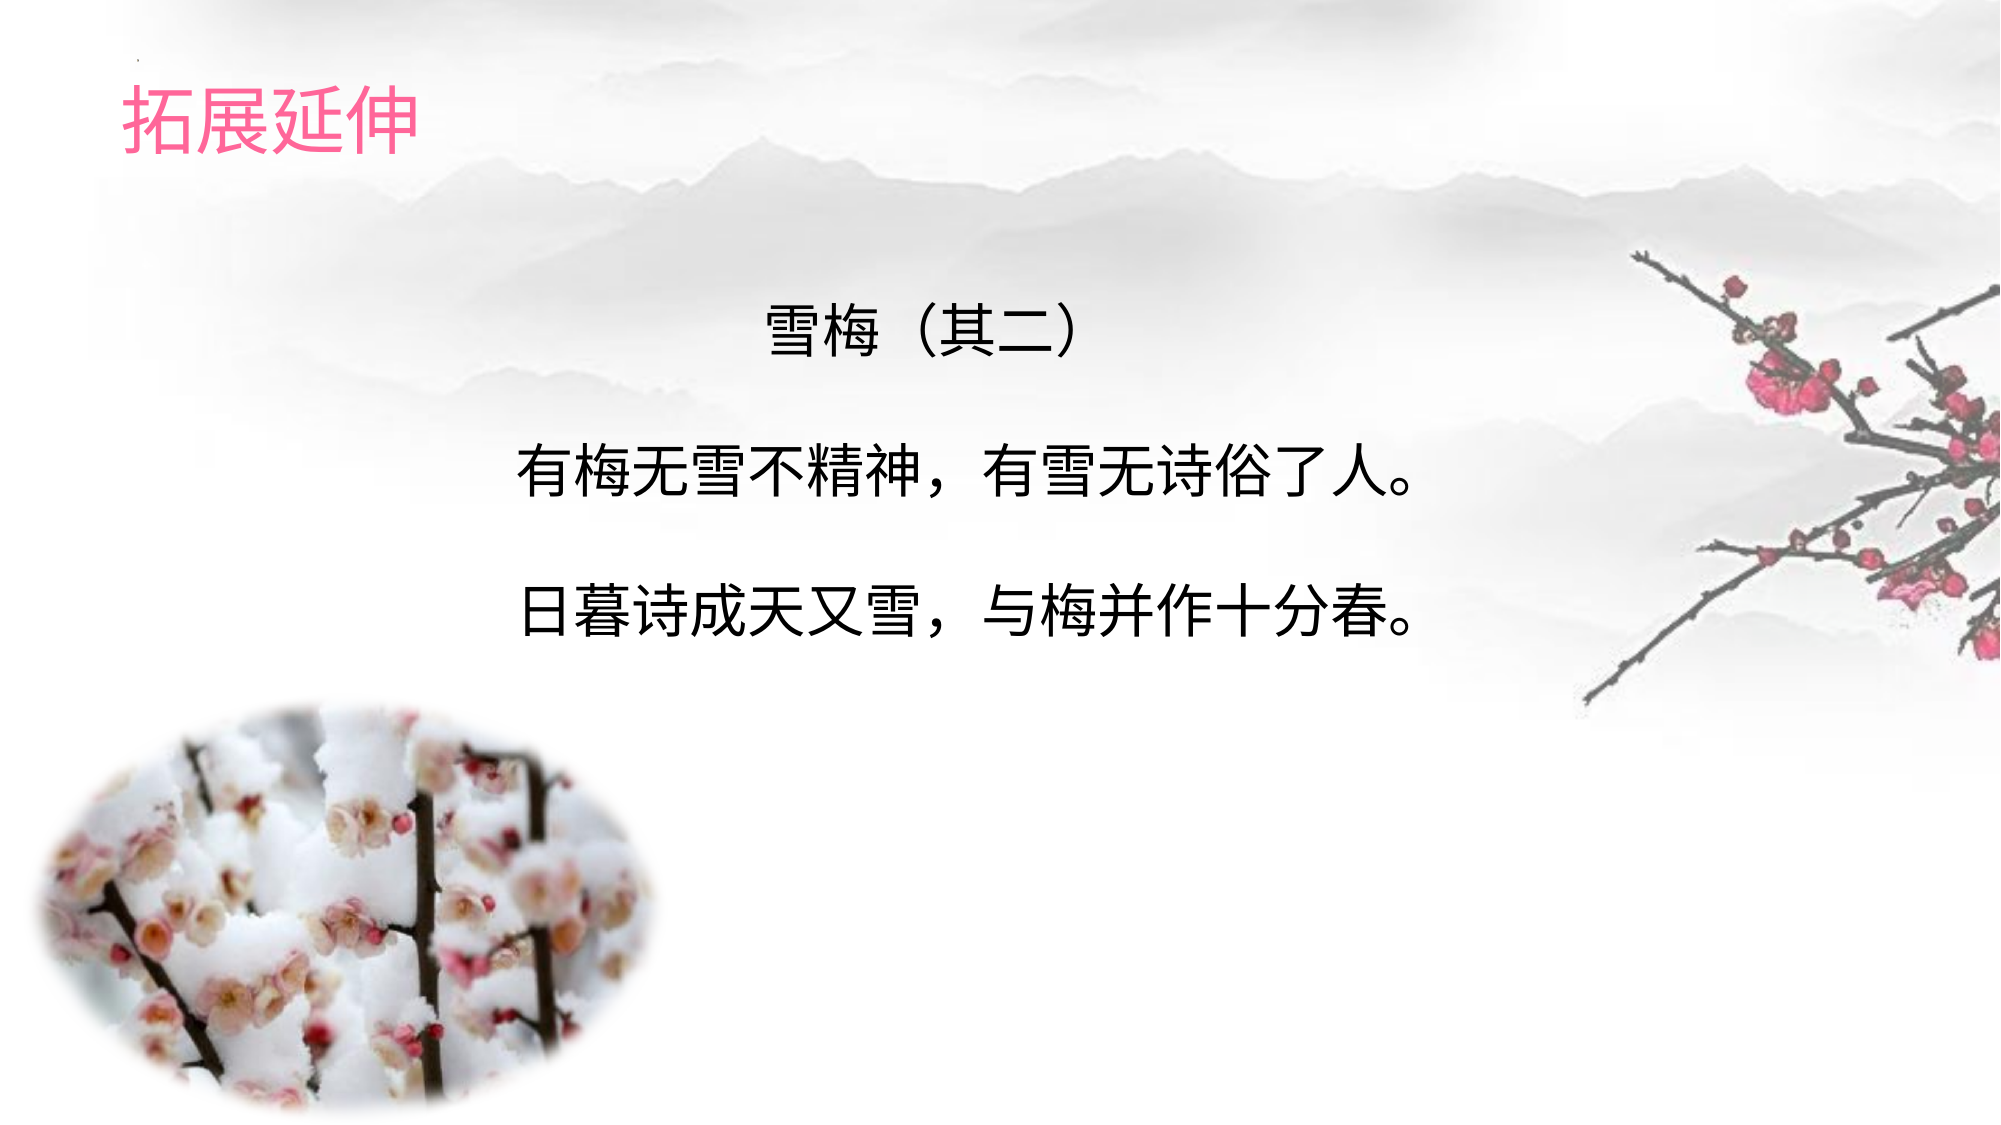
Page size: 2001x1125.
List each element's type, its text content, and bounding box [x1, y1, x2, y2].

picture [21, 692, 669, 1125]
text_box 拓展延伸 [105, 66, 479, 172]
text_box 雪梅（其二） 有梅无雪不精神，有雪无诗俗了人。 日暮诗成天又雪，与梅并作十分春。 [213, 286, 1624, 651]
